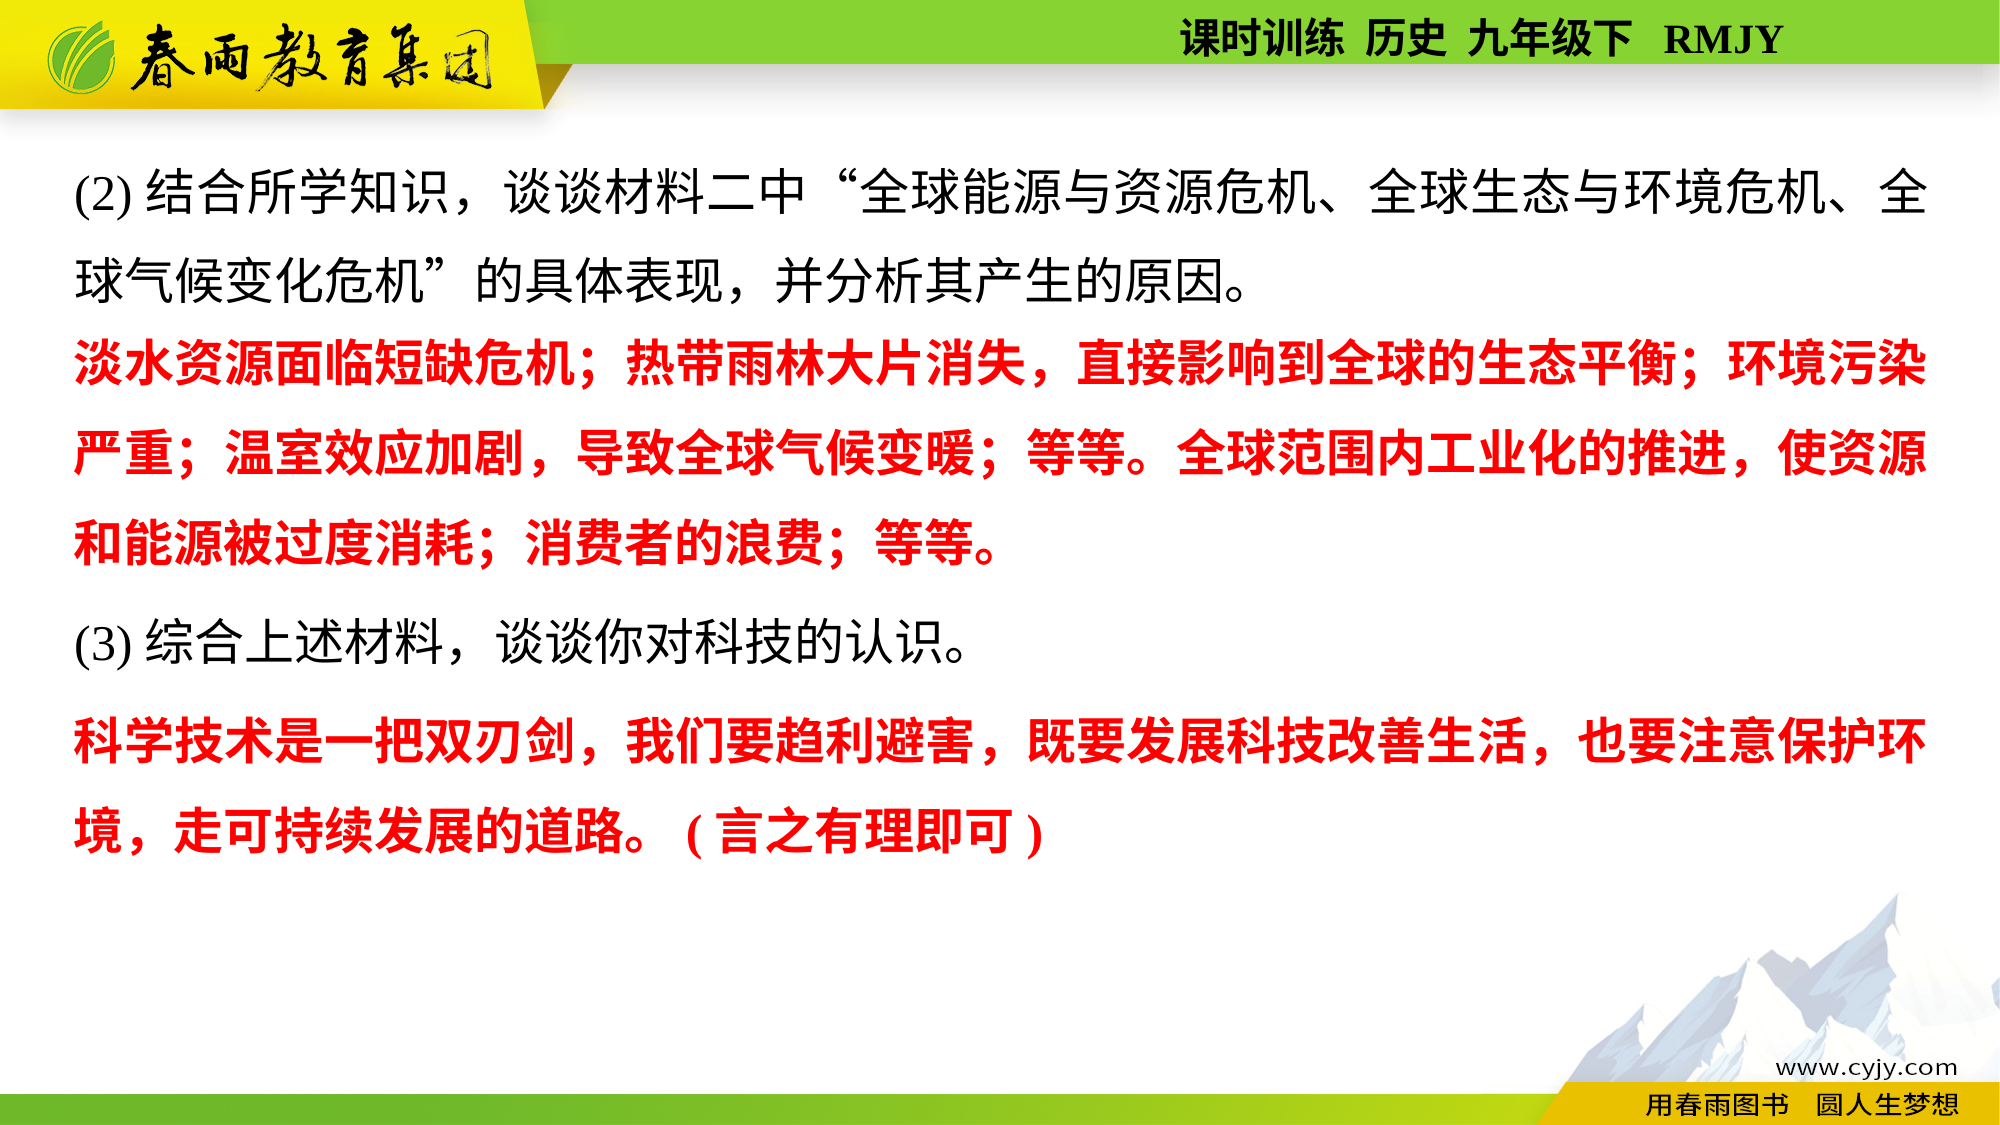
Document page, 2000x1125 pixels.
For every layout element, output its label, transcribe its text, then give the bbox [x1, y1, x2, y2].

list (2)结合所学知识，谈谈材料二中“全球能源与资源危机、全球生态与环境危机、全球气候变化危机”的具体表现，并分析其产生的原因。 (3)综合上述材料，谈谈你对科技的认识。 [59, 579, 1944, 672]
text_box 科学技术是一把双刃剑，我们要趋利避害，既要发展科技改善生活，也要注意保护环境，走可持续发展的道路。(言之有理即可) [59, 672, 1944, 868]
picture [0, 0, 2000, 1125]
text_box 淡水资源面临短缺危机；热带雨林大片消失，直接影响到全球的生态平衡；环境污染严重；温室效应加剧，导致全球气候变暖；等等。全球范围内工业化的推进，使资源和能源被过度消耗；消费者的浪费；等等。 [59, 293, 1944, 579]
list (2)结合所学知识，谈谈材料二中“全球能源与资源危机、全球生态与环境危机、全球气候变化危机”的具体表现，并分析其产生的原因。 (3)综合上述材料，谈谈你对科技的认识。 [59, 122, 1944, 293]
